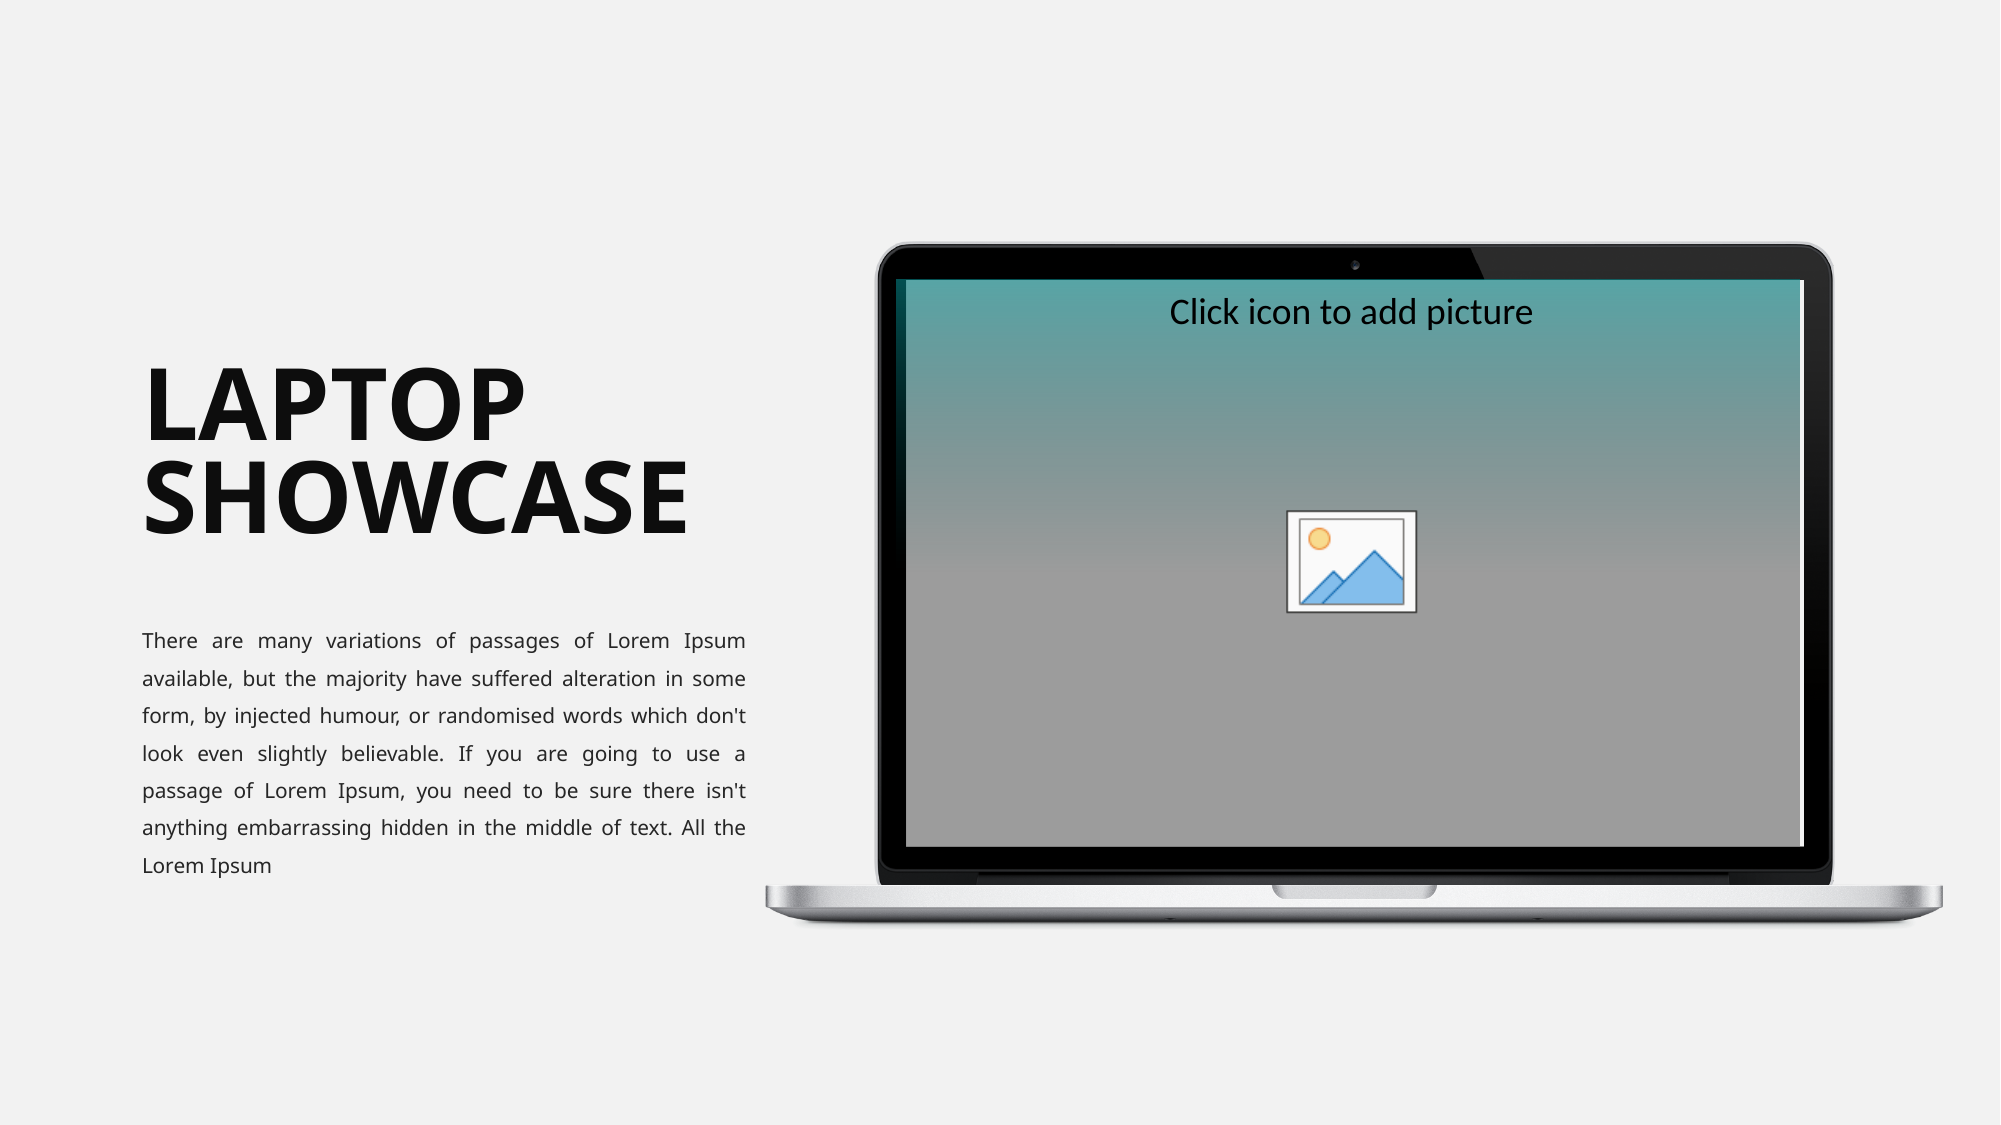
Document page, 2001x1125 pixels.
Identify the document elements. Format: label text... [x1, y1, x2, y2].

text_box SHOWCASE [127, 426, 765, 561]
text_box There are many variations of passages of Lorem Ipsum available, but the majority have suffered alteration in some form, by injected humour, or randomised words which don't look even slightly believable. If you are going to use a passage of Lorem Ipsum, you need to be sure there isn't anything embarrassing hidden in the middle of text. All the Lorem Ipsum [127, 608, 761, 885]
picture [765, 241, 1943, 930]
text_box LAPTOP [127, 332, 765, 426]
